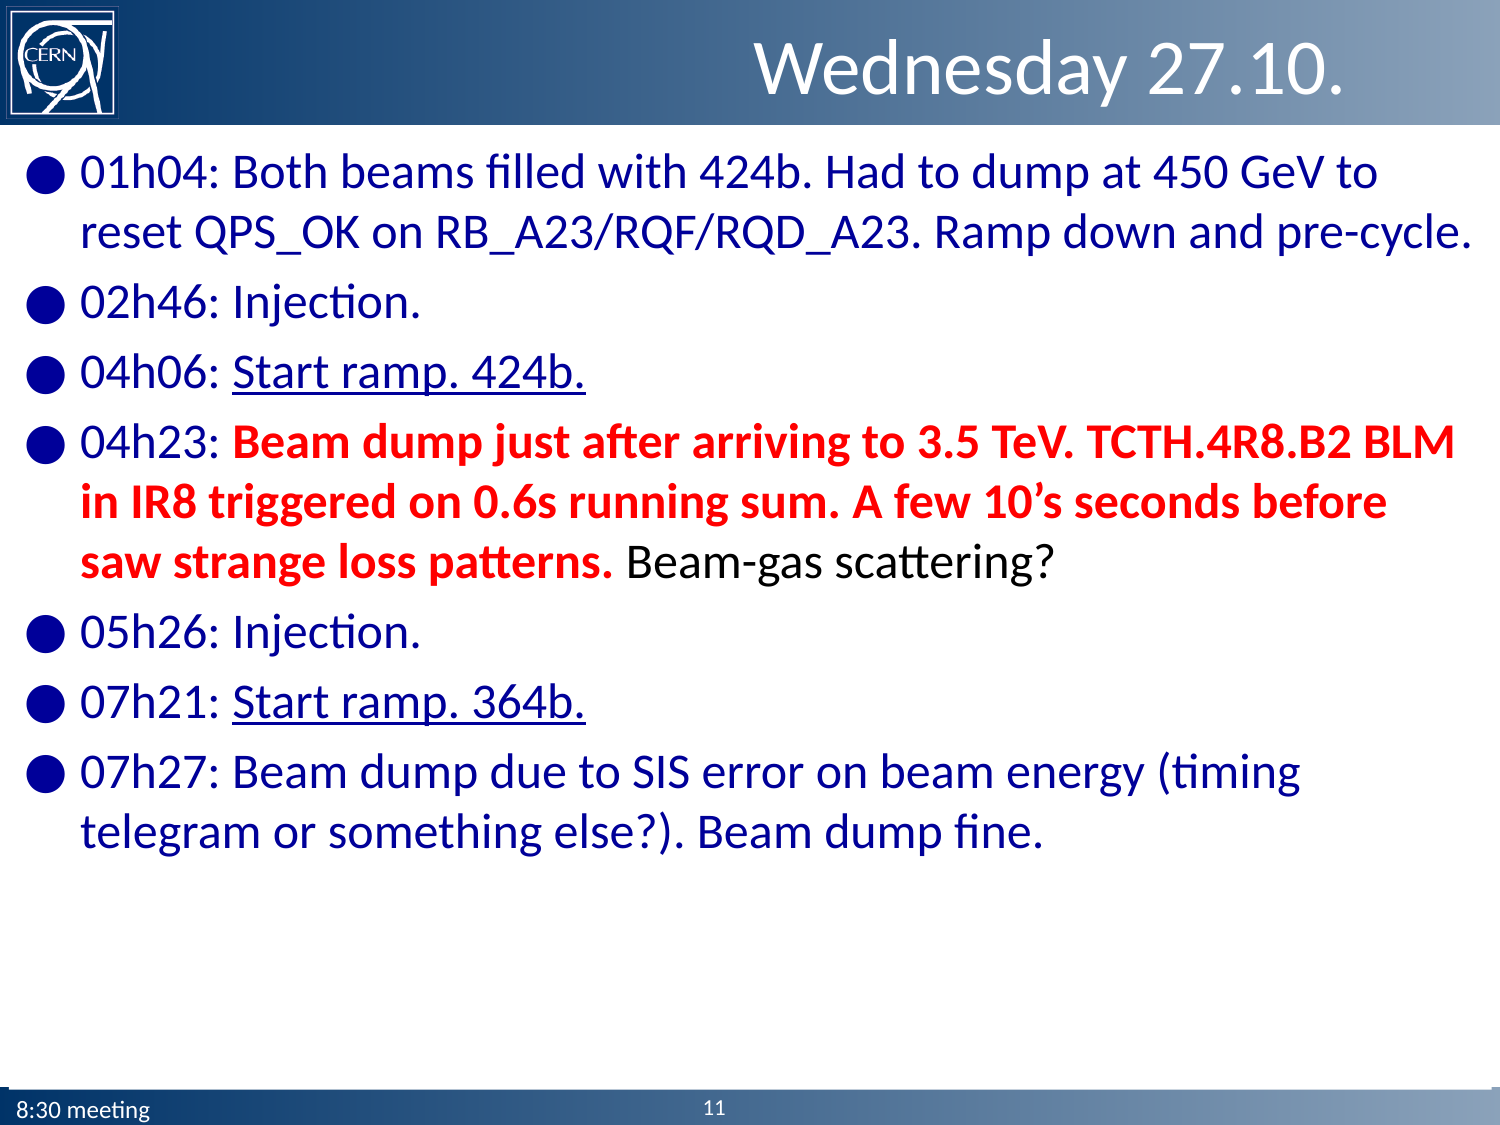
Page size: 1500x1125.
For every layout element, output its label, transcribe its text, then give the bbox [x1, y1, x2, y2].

title Wednesday 27.10. [124, 0, 1363, 126]
picture [6, 6, 119, 119]
slide_number 11 [687, 1089, 876, 1125]
list 01h04: Both beams filled with 424b. Had to dump at 450 GeV to reset QPS_OK on RB_A23/RQF/RQD_A23. Ramp down and pre-cycle. 02h46: Injection. 04h06: Start ramp. 424b. 04h23: Beam dump just after arriving to 3.5 TeV. TCTH.4R8.B2 BLM in IR8 triggered on 0.6s running sum. A few 10’s seconds before saw strange loss patterns. Beam-gas scattering? 05h26: Injection. 07h21: Start ramp. 364b. 07h27: Beam dump due to SIS error on beam energy (timing telegram or something else?). Beam dump fine. [8, 130, 1492, 1090]
footer 8:30 meeting [0, 1093, 597, 1125]
